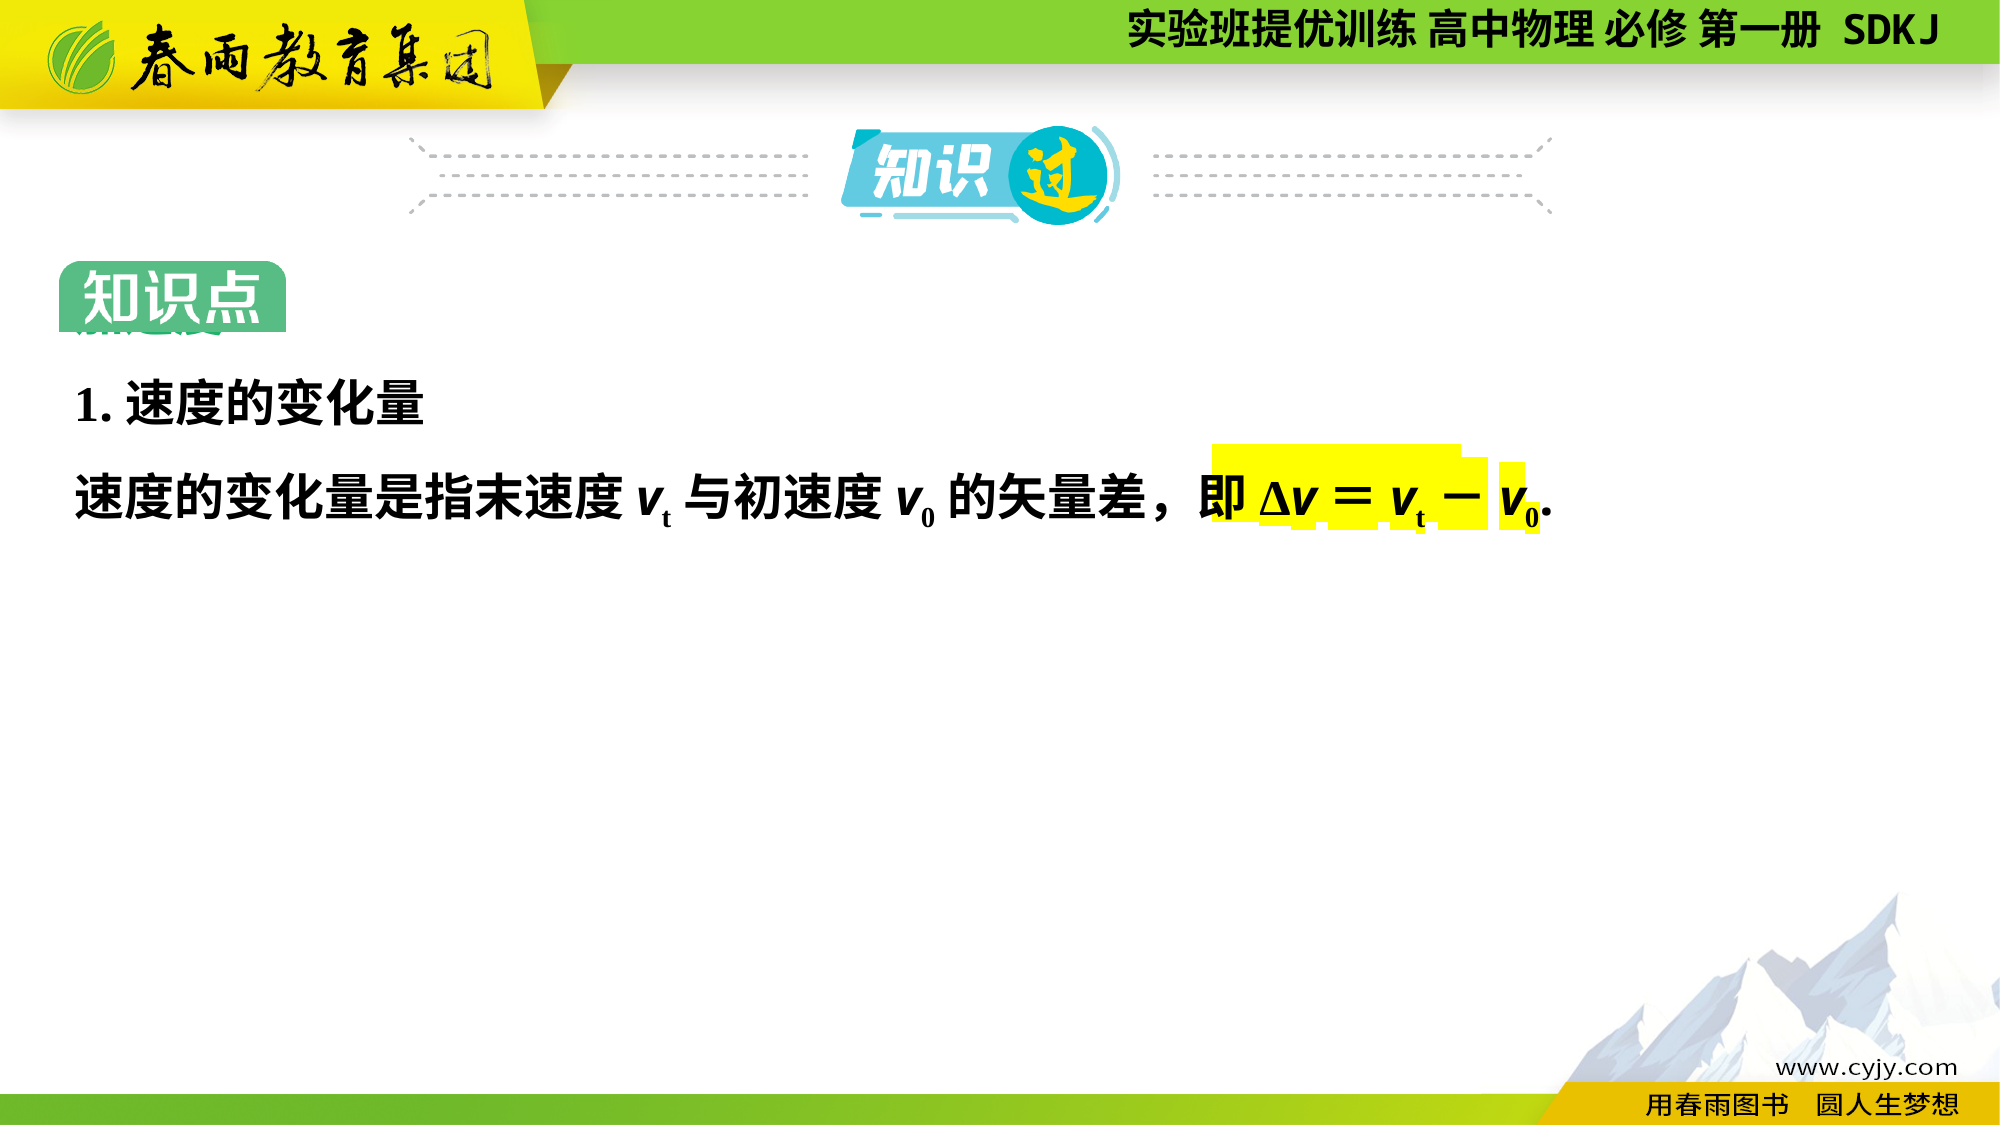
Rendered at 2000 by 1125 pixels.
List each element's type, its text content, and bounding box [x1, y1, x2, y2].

list 加速度 1.速度的变化量 速度的变化量是指末速度vt与初速度v0的矢量差，即Δv＝vt－v0. [59, 243, 1944, 522]
picture [0, 0, 2000, 1125]
